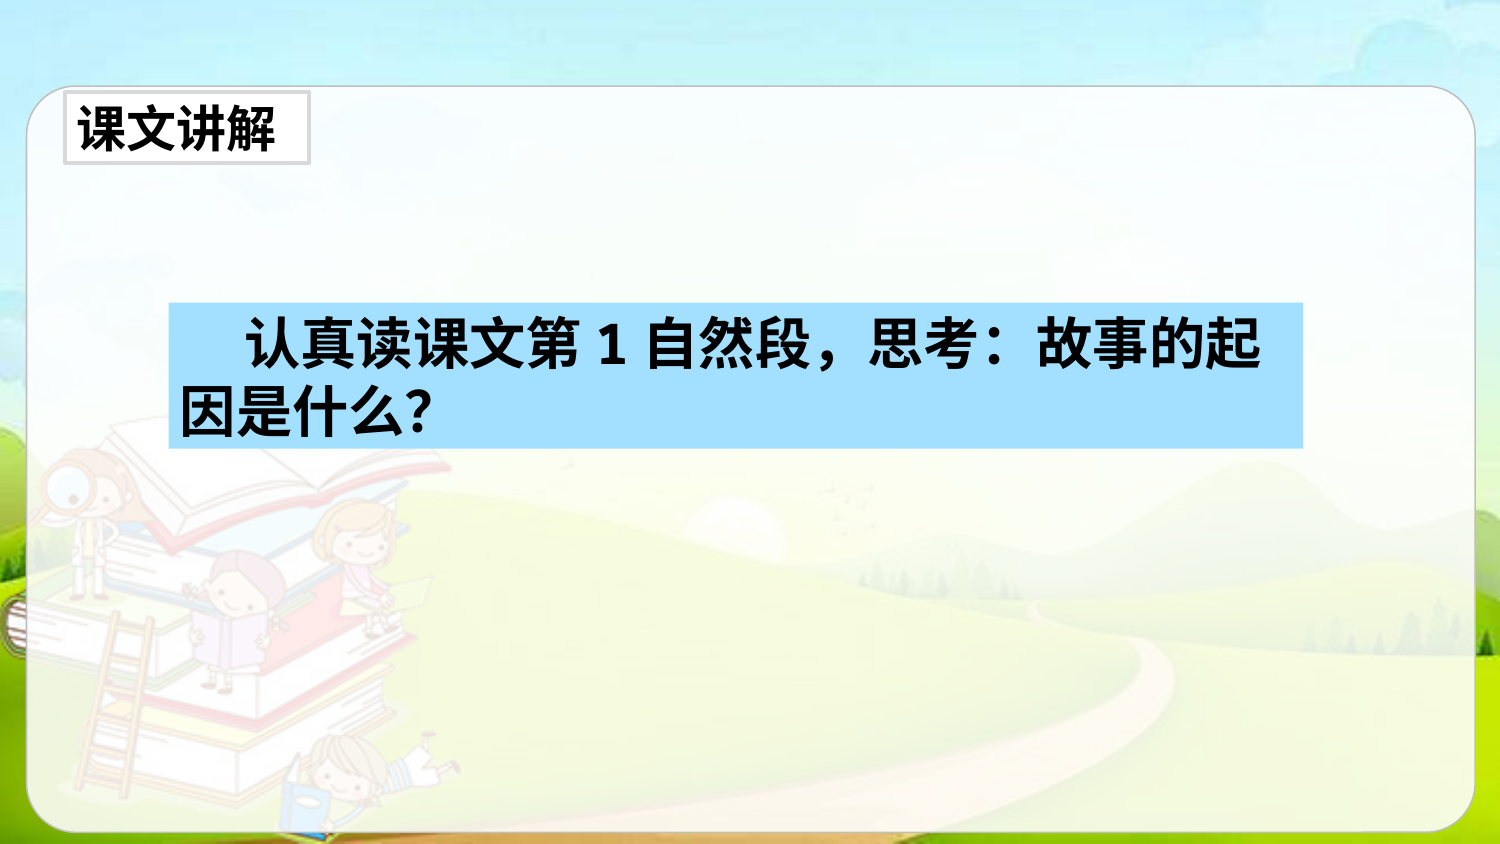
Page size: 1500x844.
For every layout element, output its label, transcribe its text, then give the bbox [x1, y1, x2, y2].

text_box 课文讲解 [63, 90, 311, 165]
picture [0, 0, 1500, 844]
text_box 认真读课文第1自然段，思考：故事的起因是什么？ [168, 302, 1304, 449]
